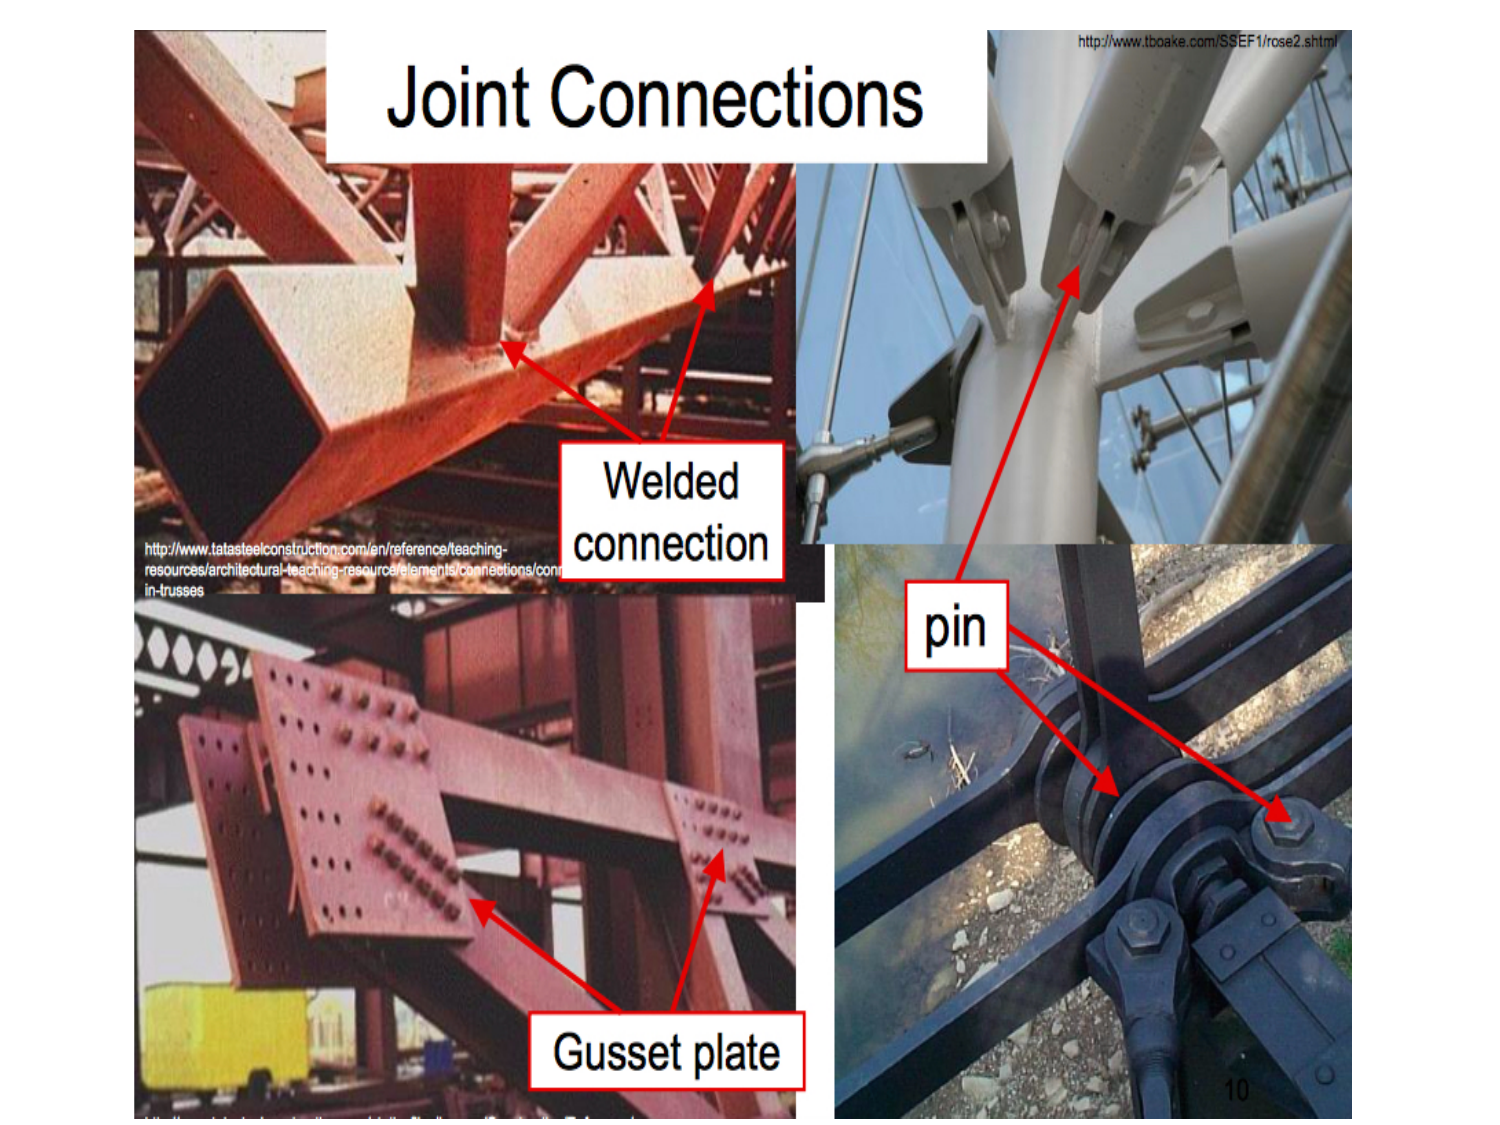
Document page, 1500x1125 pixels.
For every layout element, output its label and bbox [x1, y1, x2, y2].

list [0, 30, 1500, 1120]
